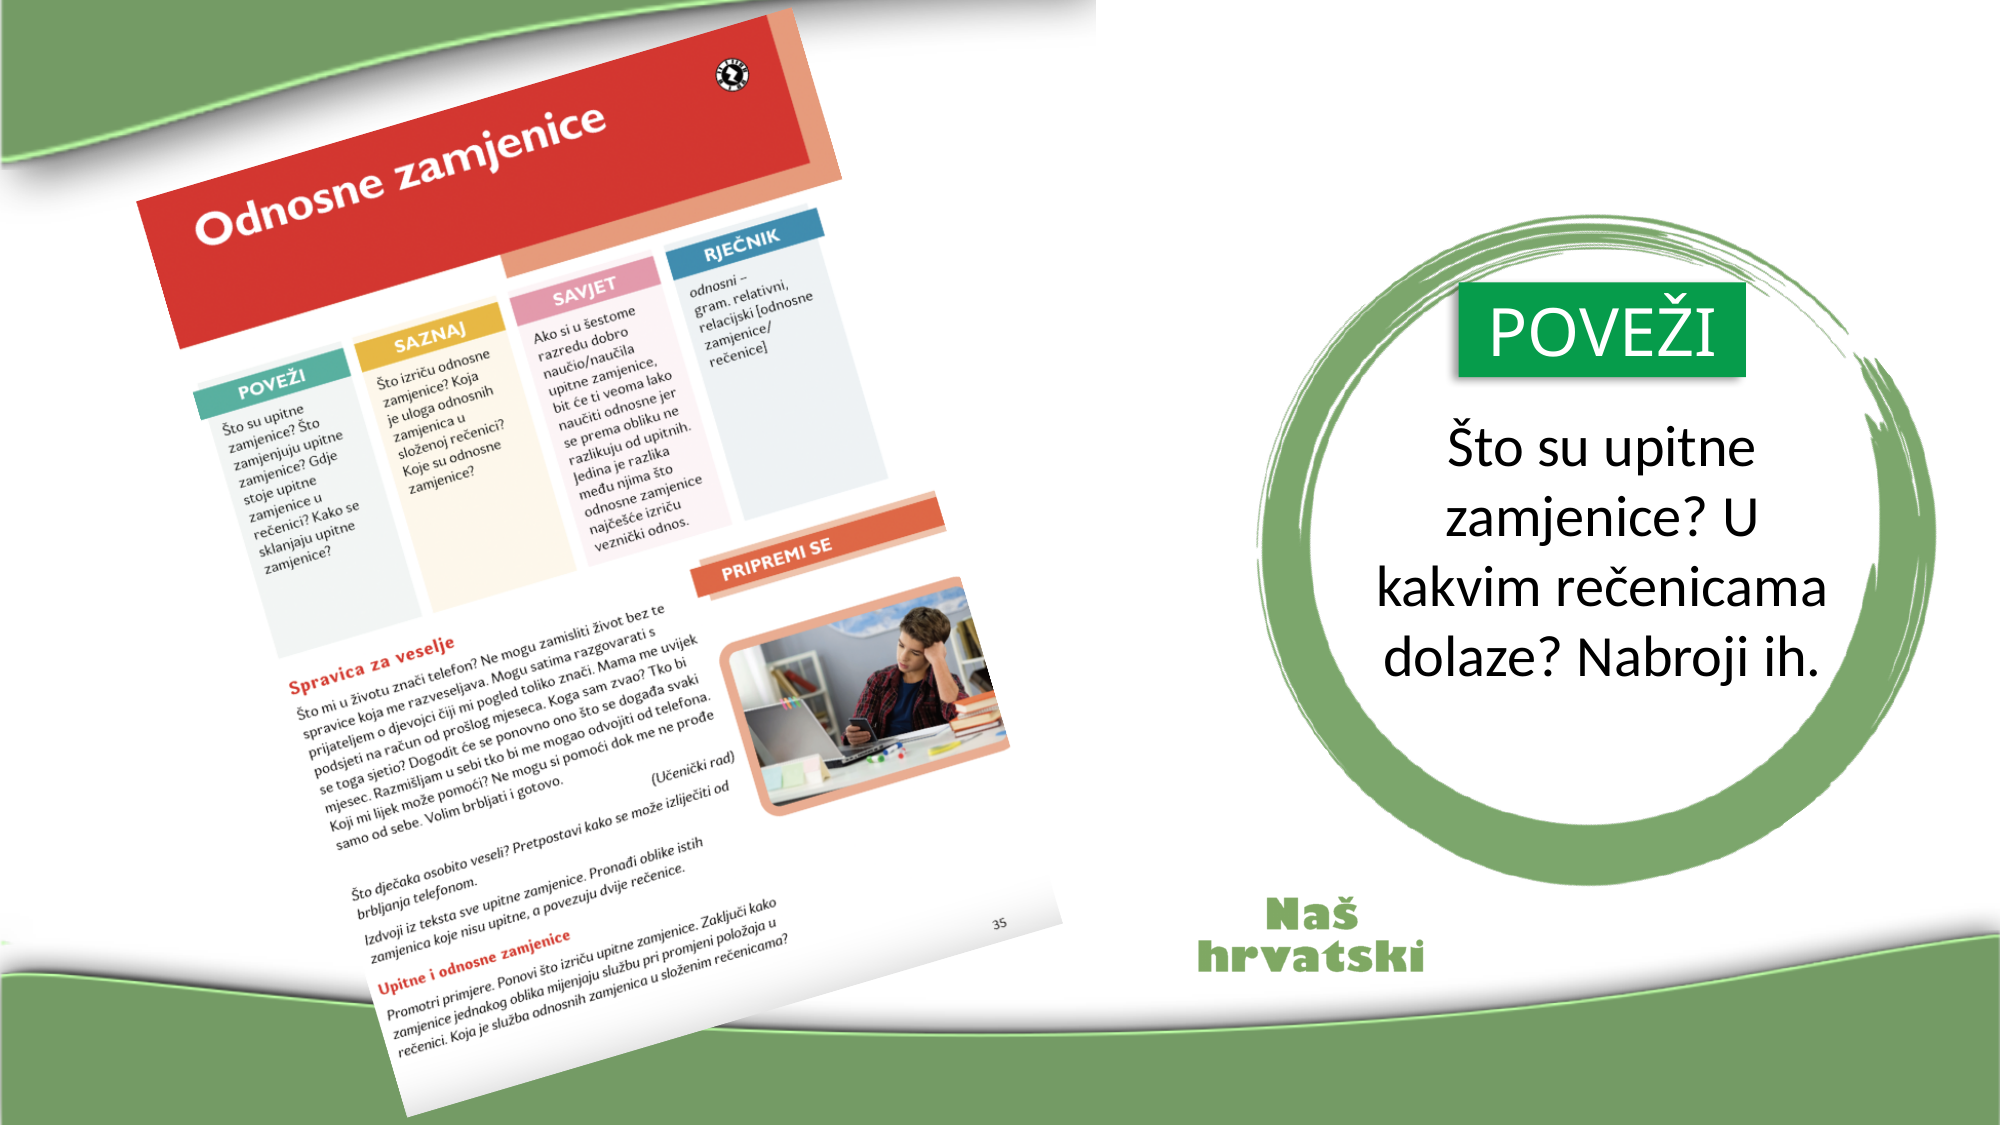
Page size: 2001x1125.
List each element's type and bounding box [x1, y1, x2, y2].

picture [1161, 213, 1934, 988]
picture [137, 0, 1098, 1125]
